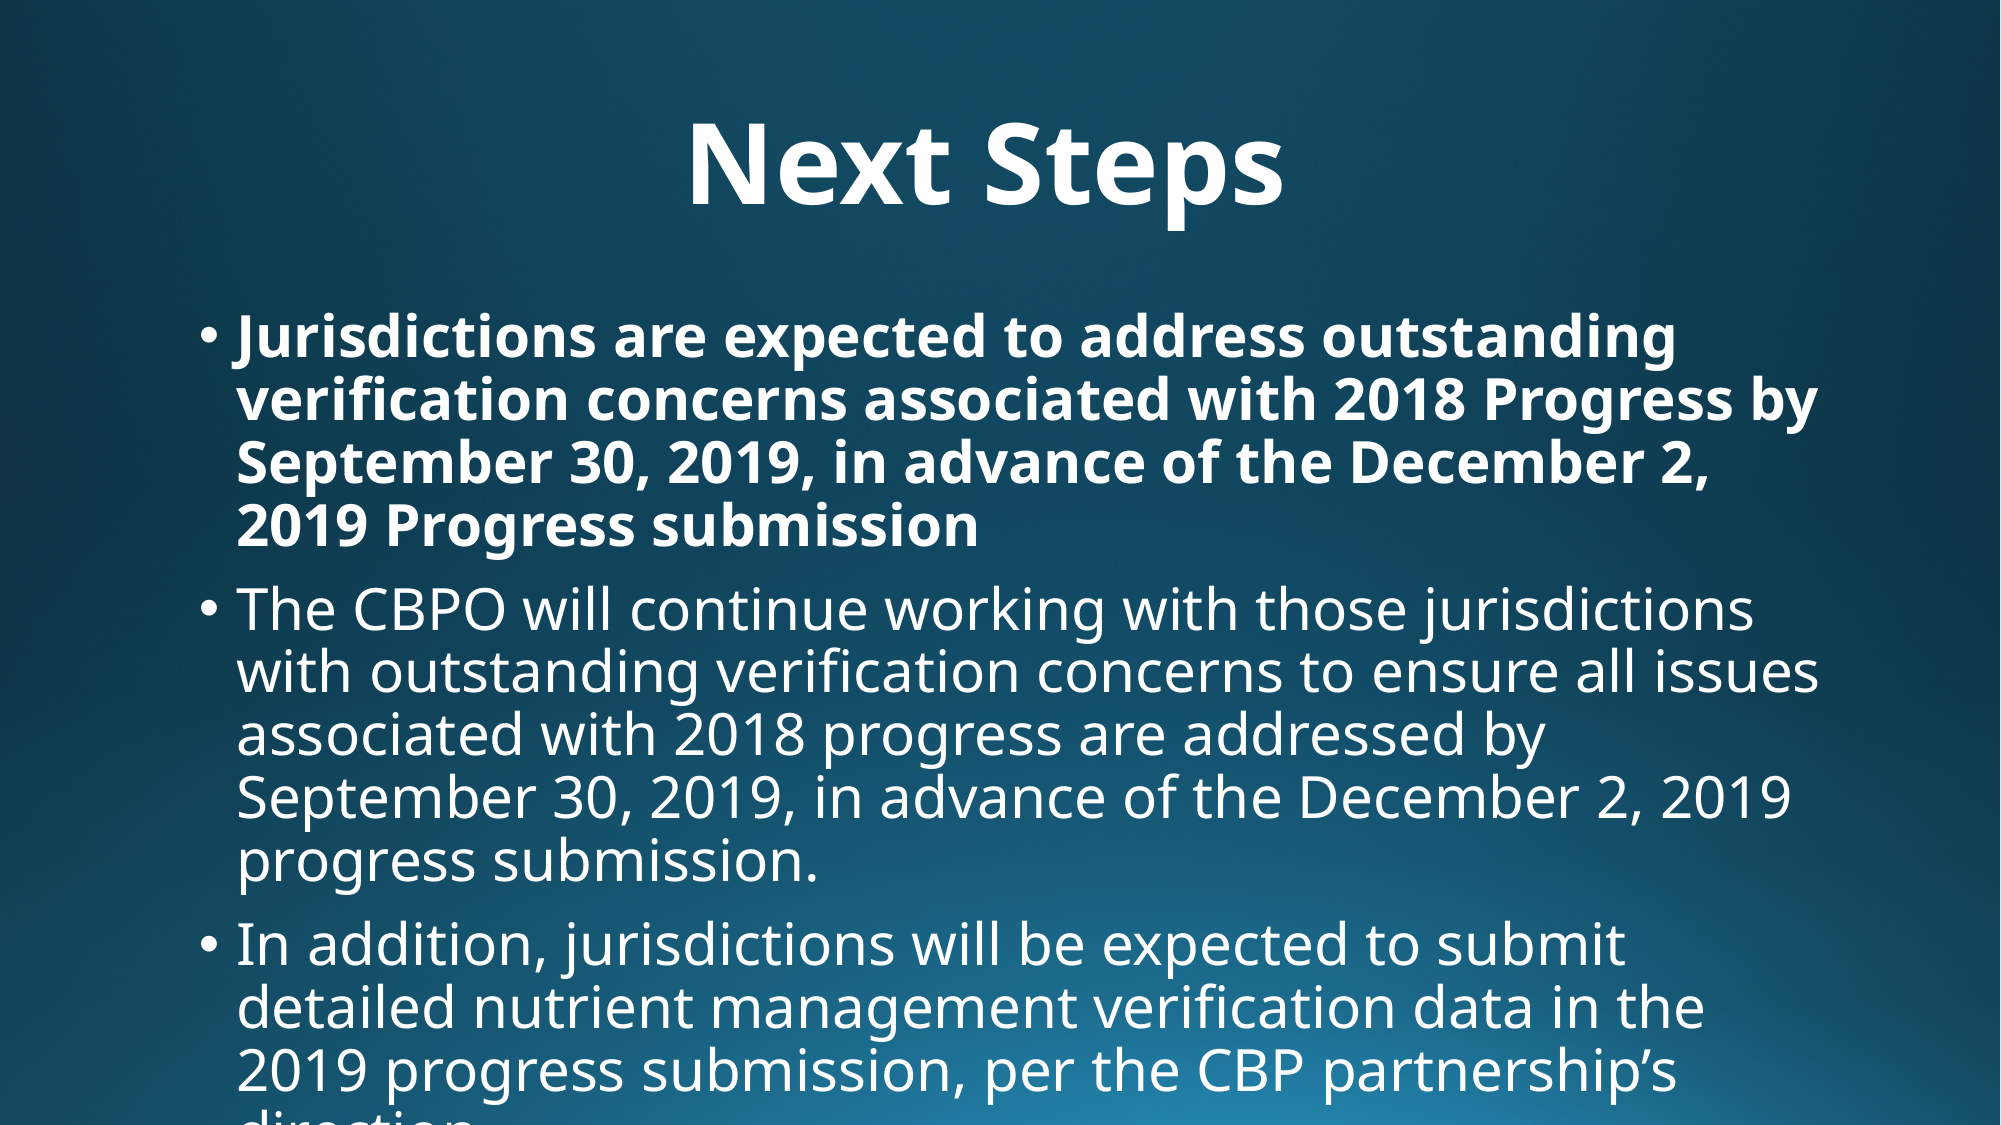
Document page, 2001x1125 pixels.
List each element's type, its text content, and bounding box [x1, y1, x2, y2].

list Jurisdictions are expected to address outstanding verification concerns associated with 2018 Progress by September 30, 2019, in advance of the December 2, 2019 Progress submission The CBPO will continue working with those jurisdictions with outstanding verification concerns to ensure all issues associated with 2018 progress are addressed by September 30, 2019, in advance of the December 2, 2019 progress submission. In addition, jurisdictions will be expected to submit detailed nutrient management verification data in the 2019 progress submission, per the CBP partnership’s direction. [183, 299, 1863, 1014]
picture [0, 0, 2001, 1125]
title Next Steps [137, 59, 1863, 278]
